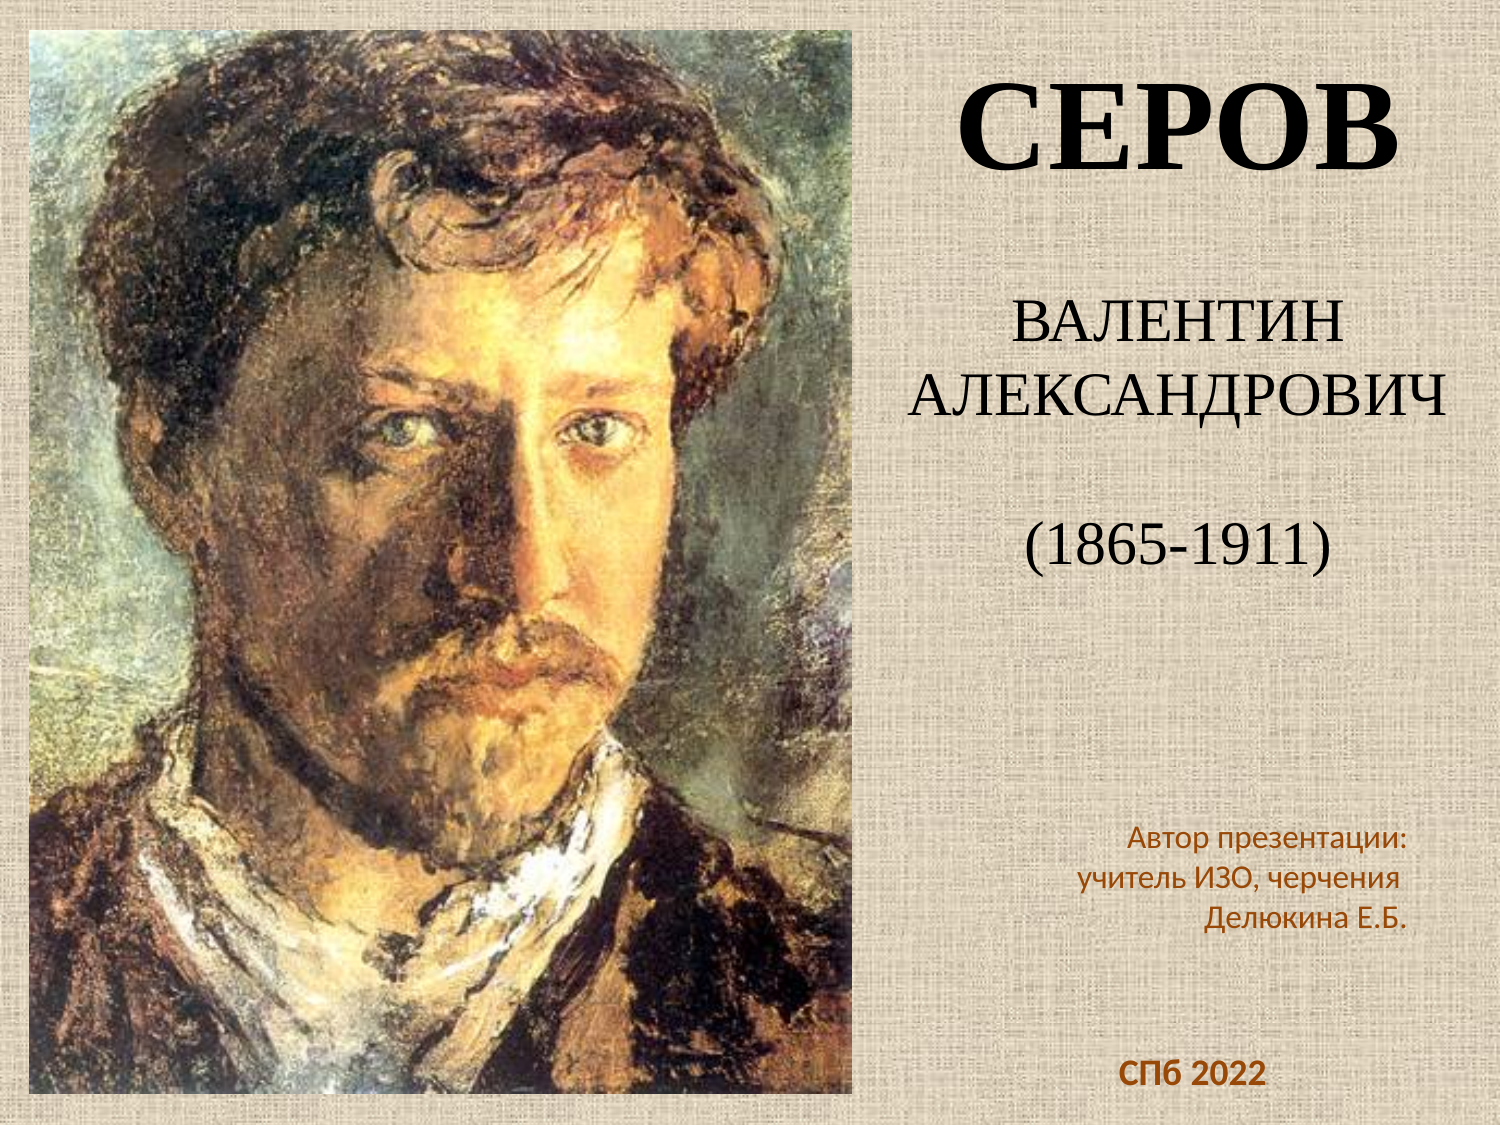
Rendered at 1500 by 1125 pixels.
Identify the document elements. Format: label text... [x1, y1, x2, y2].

title CЕРОВ ВАЛЕНТИН АЛЕКСАНДРОВИЧ (1865-1911) [856, 30, 1500, 587]
text_box СПб 2022 [1067, 1033, 1319, 1108]
text_box Автор презентации: учитель ИЗО, черчения Делюкина Е.Б. [857, 761, 1425, 978]
picture [0, 0, 1500, 1125]
